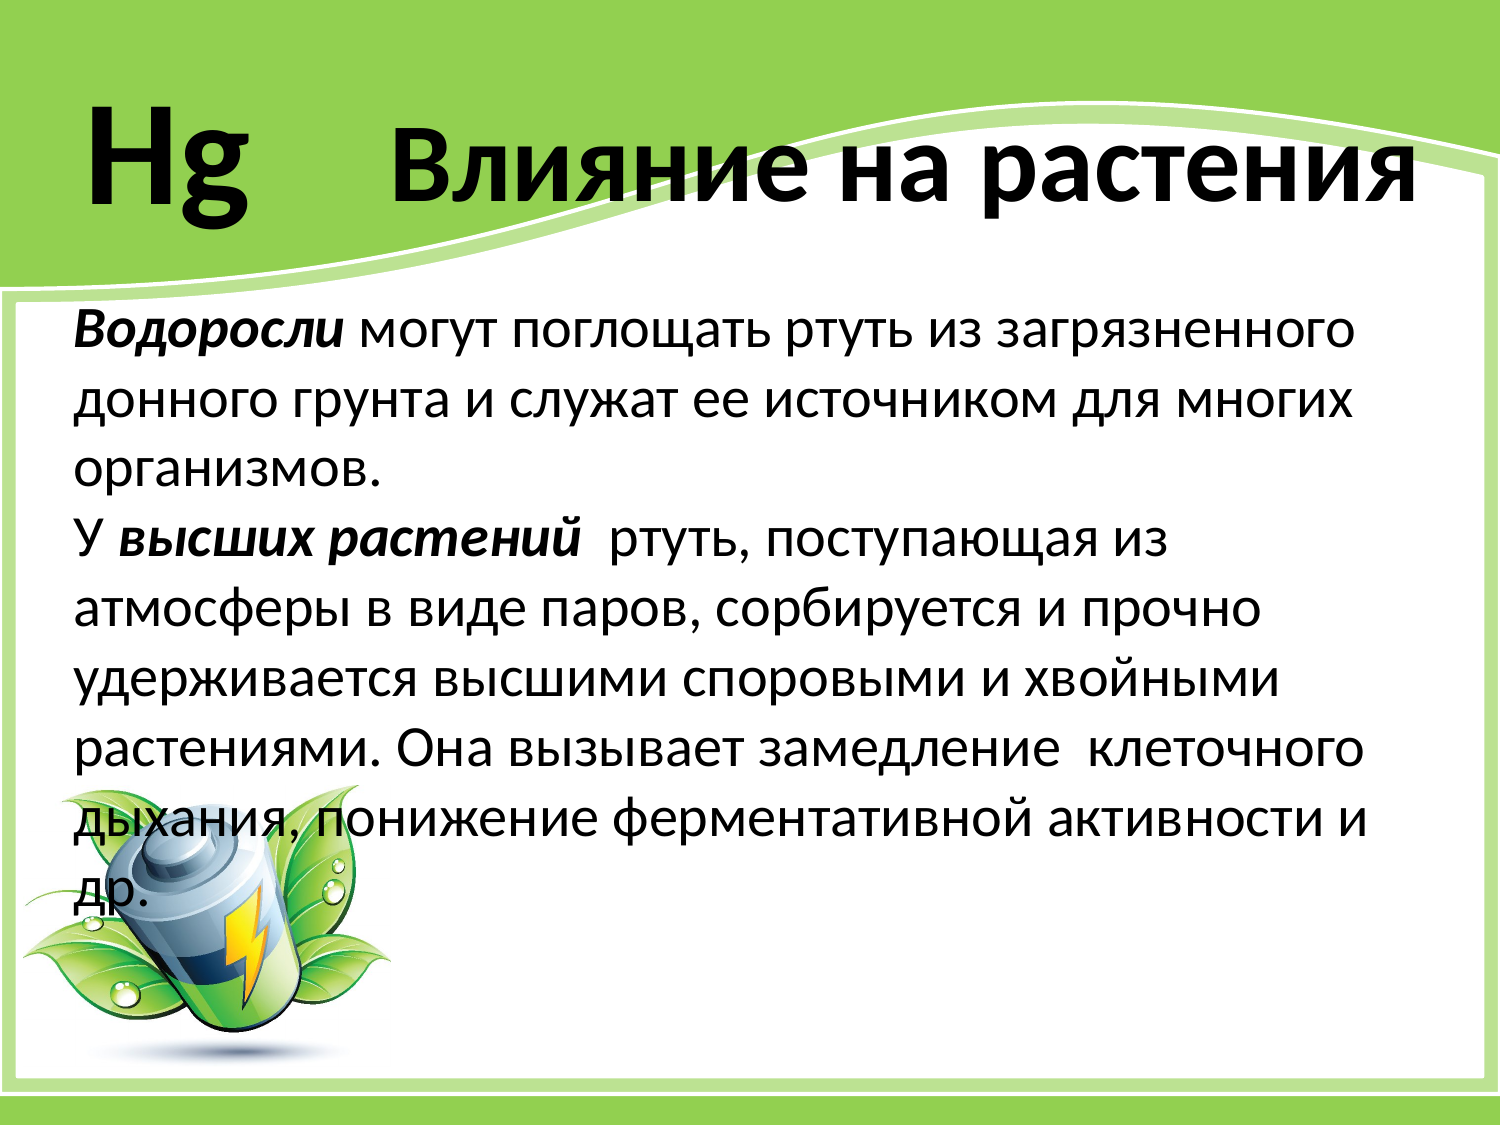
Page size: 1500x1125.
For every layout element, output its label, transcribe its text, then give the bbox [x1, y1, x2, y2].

text_box Водоросли могут поглощать ртуть из загрязненного донного грунта и служат ее источником для многих организмов. У высших растений ртуть, поступающая из атмосферы в виде паров, сорбируется и прочно удерживается высшими споровыми и хвойными растениями. Она вызывает замедление клеточного дыхания, понижение ферментативной активности и др. [58, 281, 1430, 926]
picture [23, 784, 391, 1067]
text_box Влияние на растения [375, 81, 1477, 232]
text_box Hg [70, 46, 364, 242]
